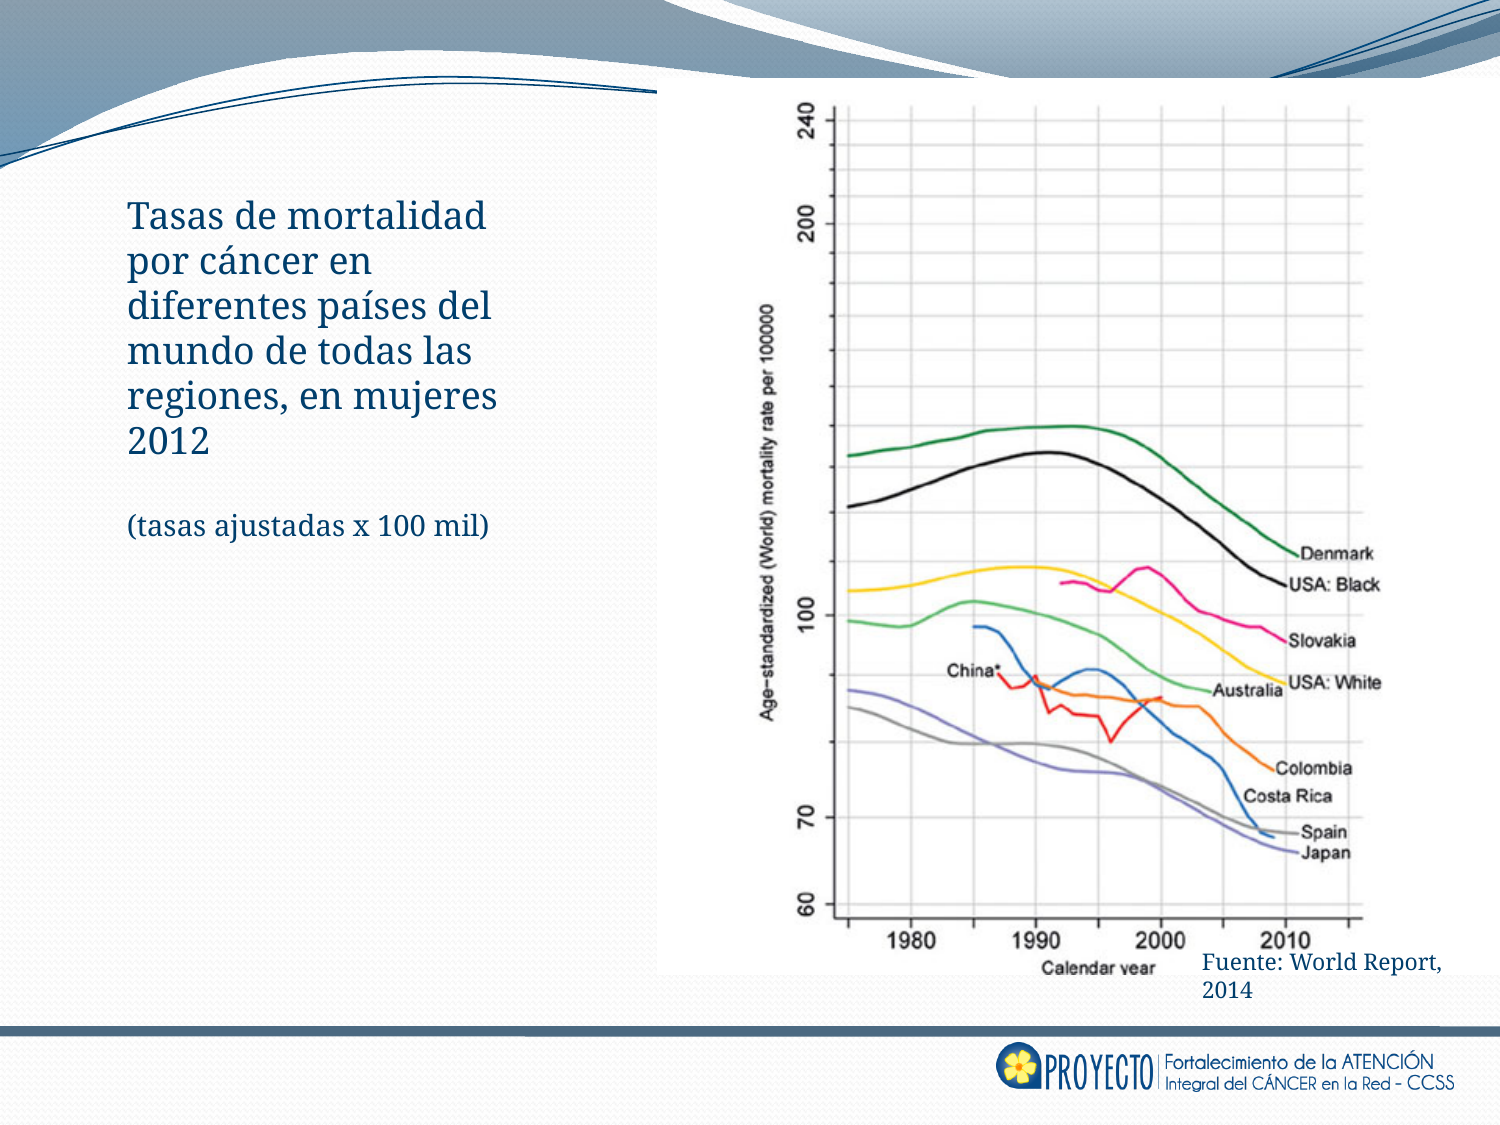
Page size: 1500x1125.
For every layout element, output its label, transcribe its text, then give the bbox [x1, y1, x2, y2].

text_box Fuente: World Report, 2014 [1187, 988, 1471, 1011]
picture [657, 77, 1500, 976]
picture [996, 1042, 1454, 1092]
text_box Tasas de mortalidad por cáncer en diferentes países del mundo de todas las regiones, en mujeres 2012 (tasas ajustadas x 100 mil) [112, 184, 526, 550]
